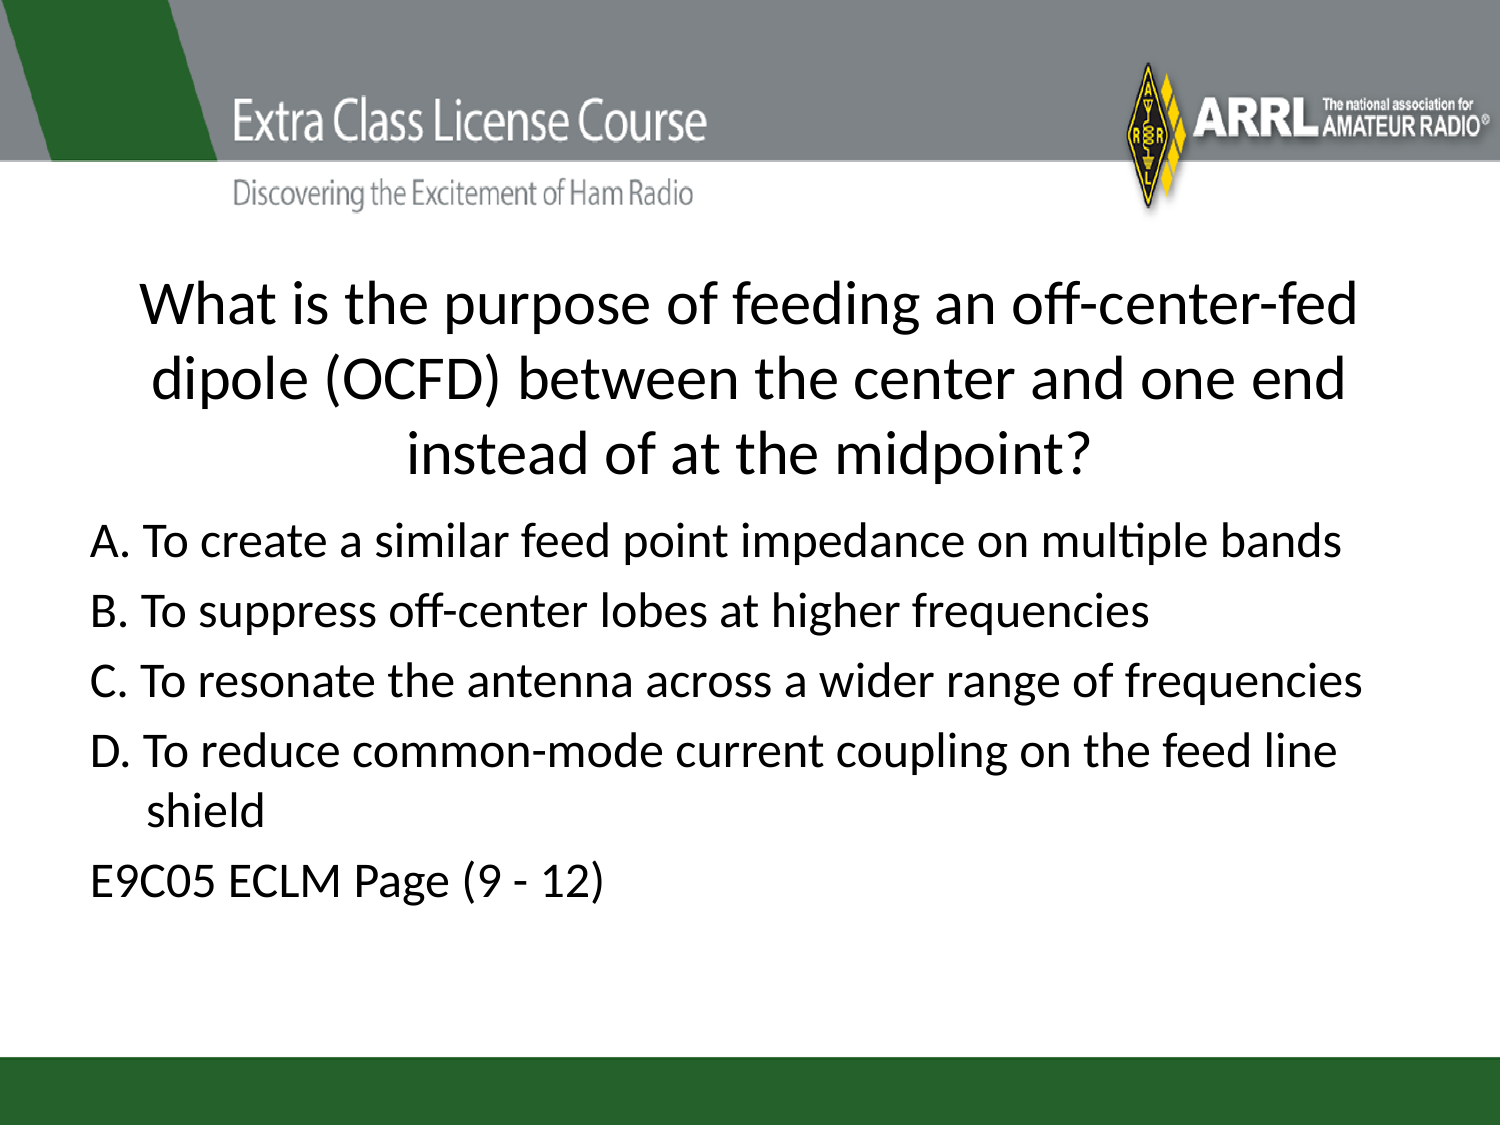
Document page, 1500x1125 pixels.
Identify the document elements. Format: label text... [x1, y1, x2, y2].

picture [0, 0, 1500, 1125]
list A. To create a similar feed point impedance on multiple bands B. To suppress off-center lobes at higher frequencies C. To resonate the antenna across a wider range of frequencies D. To reduce common-mode current coupling on the feed line shield E9C05 ECLM Page (9 - 12) [75, 500, 1425, 1005]
title What is the purpose of feeding an off-center-fed dipole (OCFD) between the center and one end instead of at the midpoint? [75, 254, 1425, 435]
